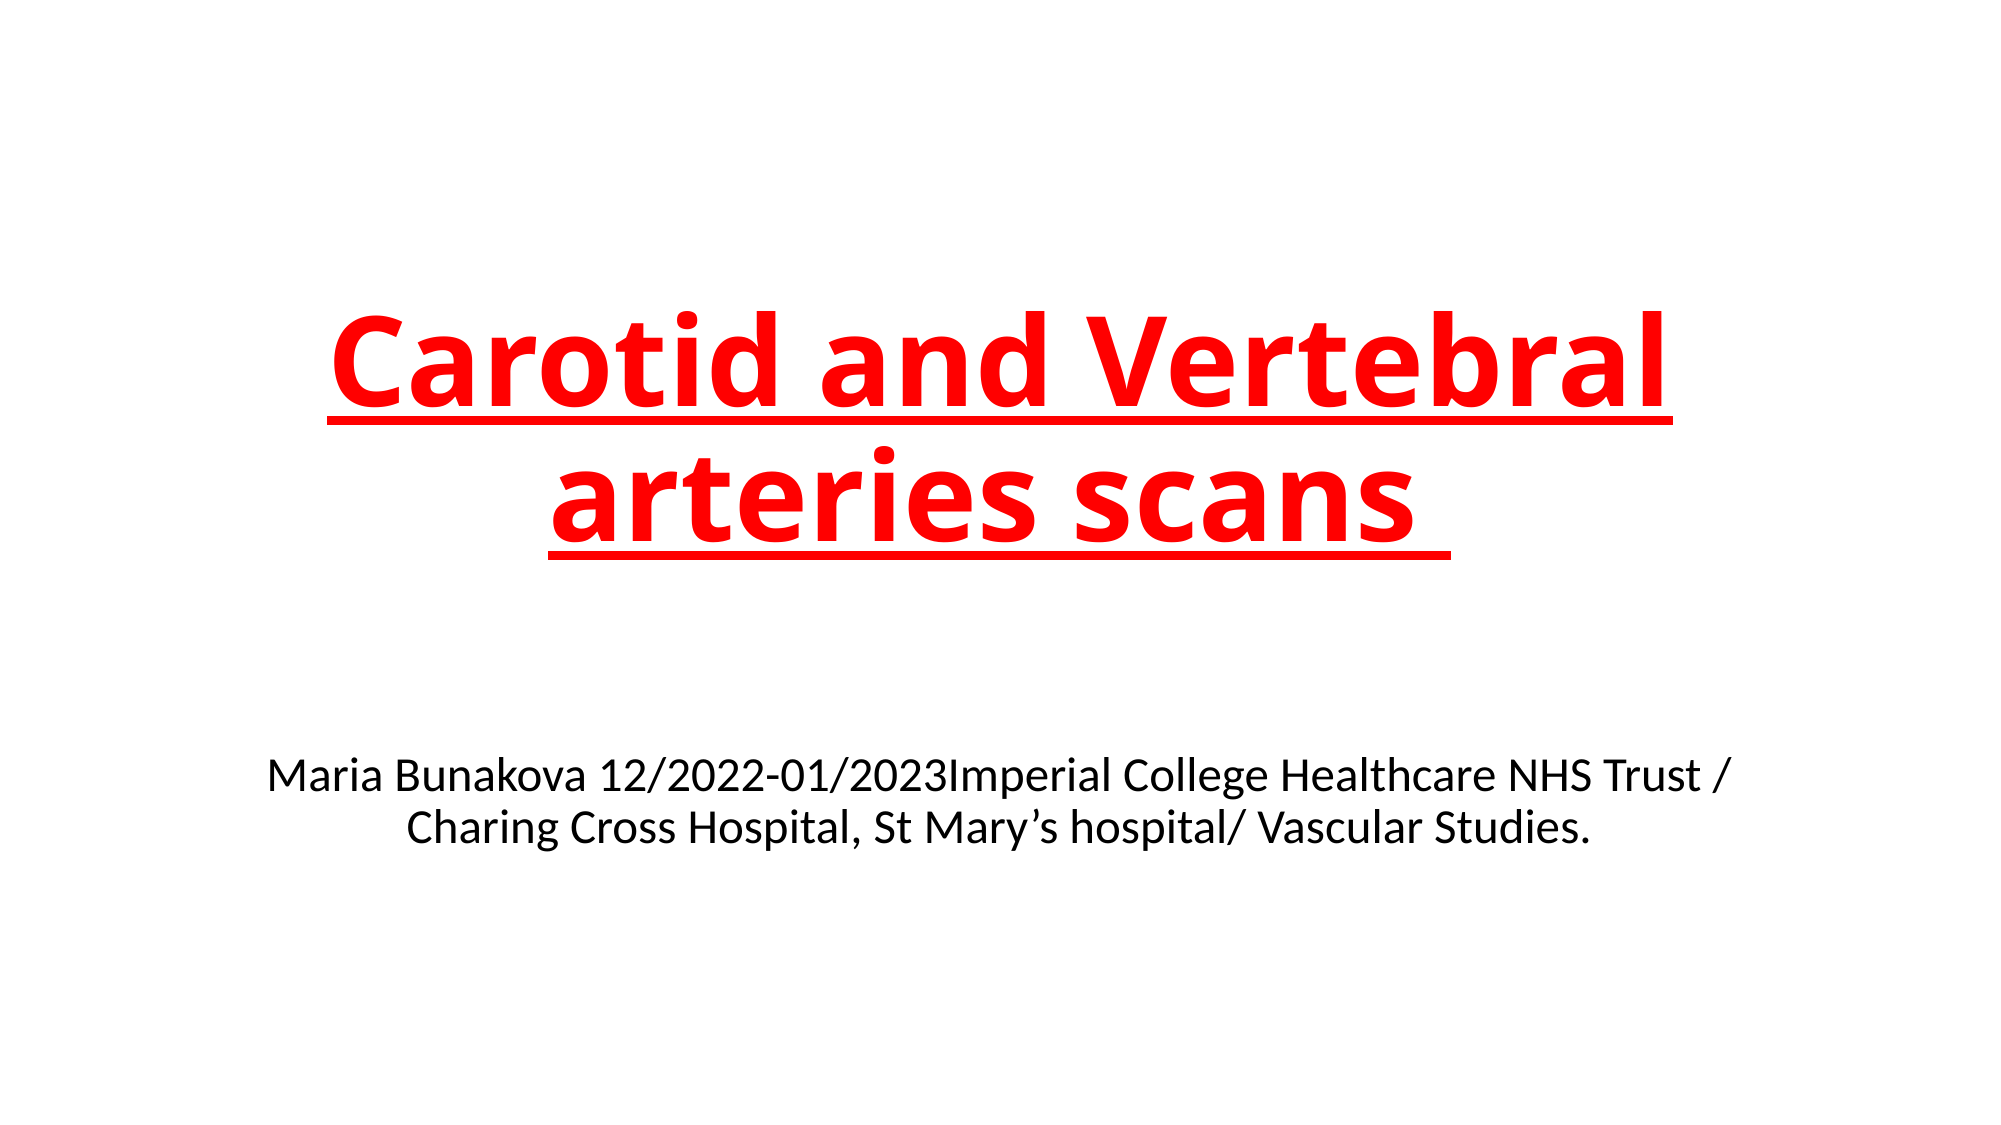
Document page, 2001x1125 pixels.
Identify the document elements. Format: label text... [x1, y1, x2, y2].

subtitle Maria Bunakova 12/2022-01/2023Imperial College Healthcare NHS Trust / Charing Cross Hospital, St Mary’s hospital/ Vascular Studies. [249, 741, 1750, 863]
title Carotid and Vertebral arteries scans [249, 184, 1750, 576]
